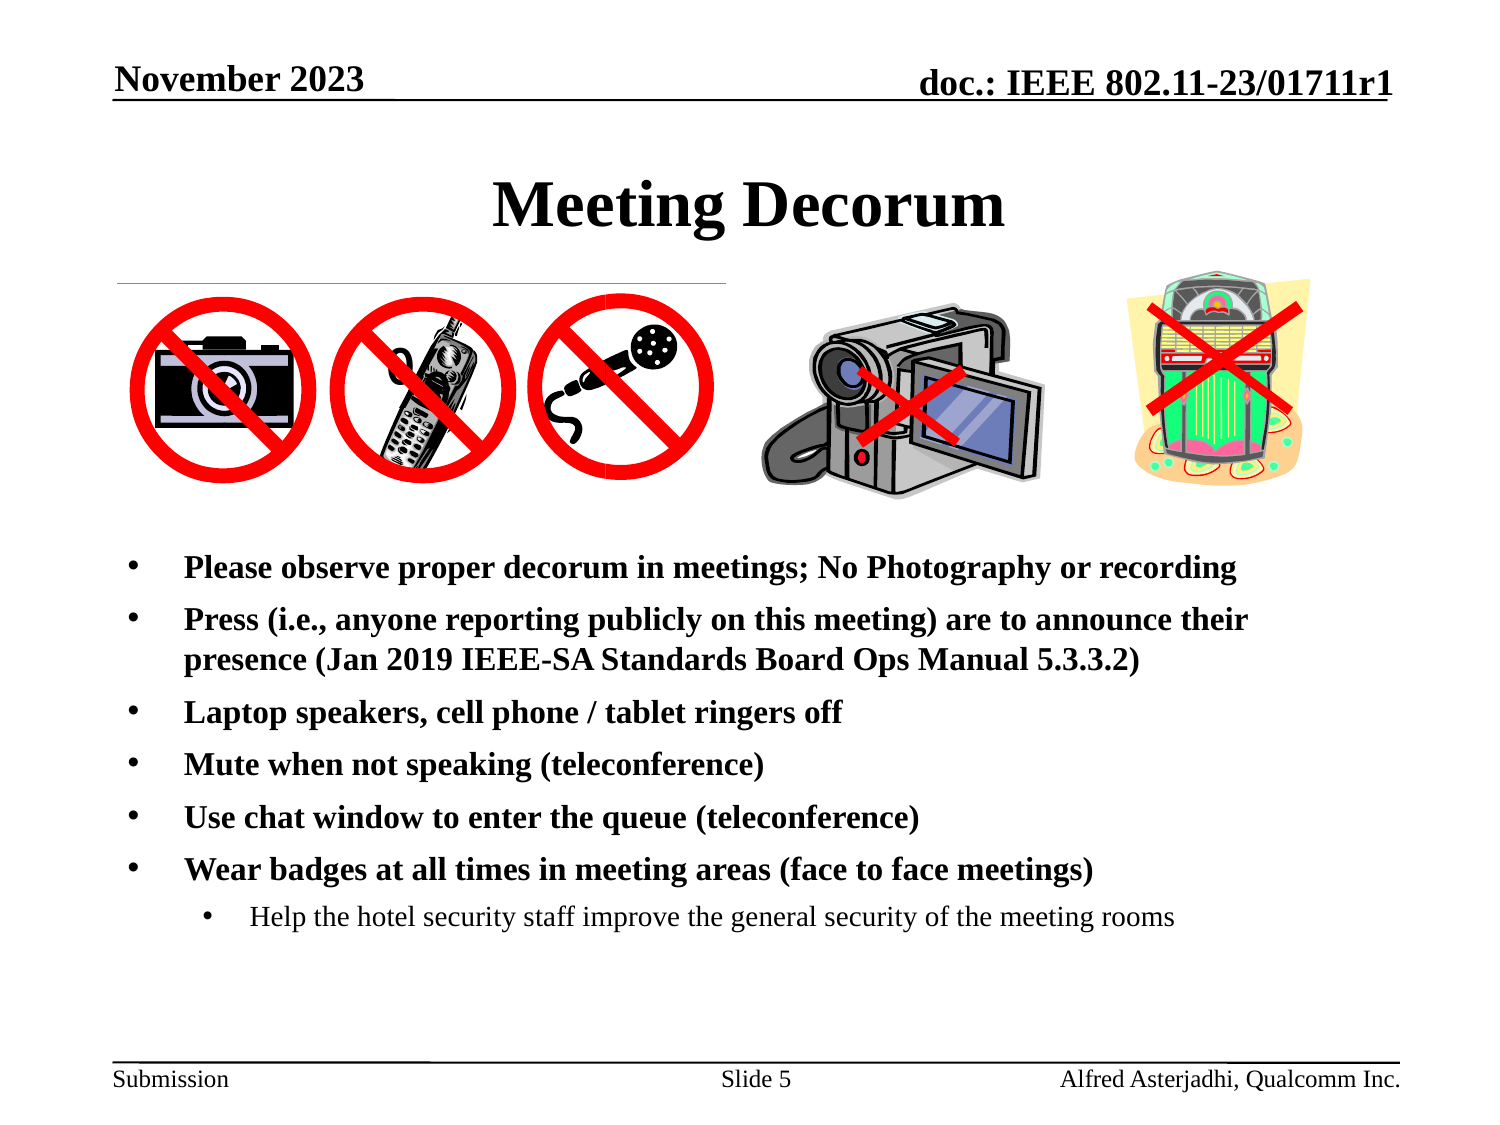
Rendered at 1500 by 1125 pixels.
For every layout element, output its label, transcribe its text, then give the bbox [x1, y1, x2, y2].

list Please observe proper decorum in meetings; No Photography or recording Press (i.e., anyone reporting publicly on this meeting) are to announce their presence (Jan 2019 IEEE-SA Standards Board Ops Manual 5.3.3.2) Laptop speakers, cell phone / tablet ringers off Mute when not speaking (teleconference) Use chat window to enter the queue (teleconference) Wear badges at all times in meeting areas (face to face meetings) Help the hotel security staff improve the general security of the meeting rooms [112, 537, 1388, 1000]
title Meeting Decorum [112, 112, 1388, 288]
slide_number Slide 5 [712, 1061, 800, 1123]
footer Alfred Asterjadhi, Qualcomm Inc. [878, 1061, 1402, 1093]
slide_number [114, 54, 423, 100]
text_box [1126, 270, 1311, 487]
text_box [117, 283, 727, 484]
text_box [761, 302, 1046, 500]
